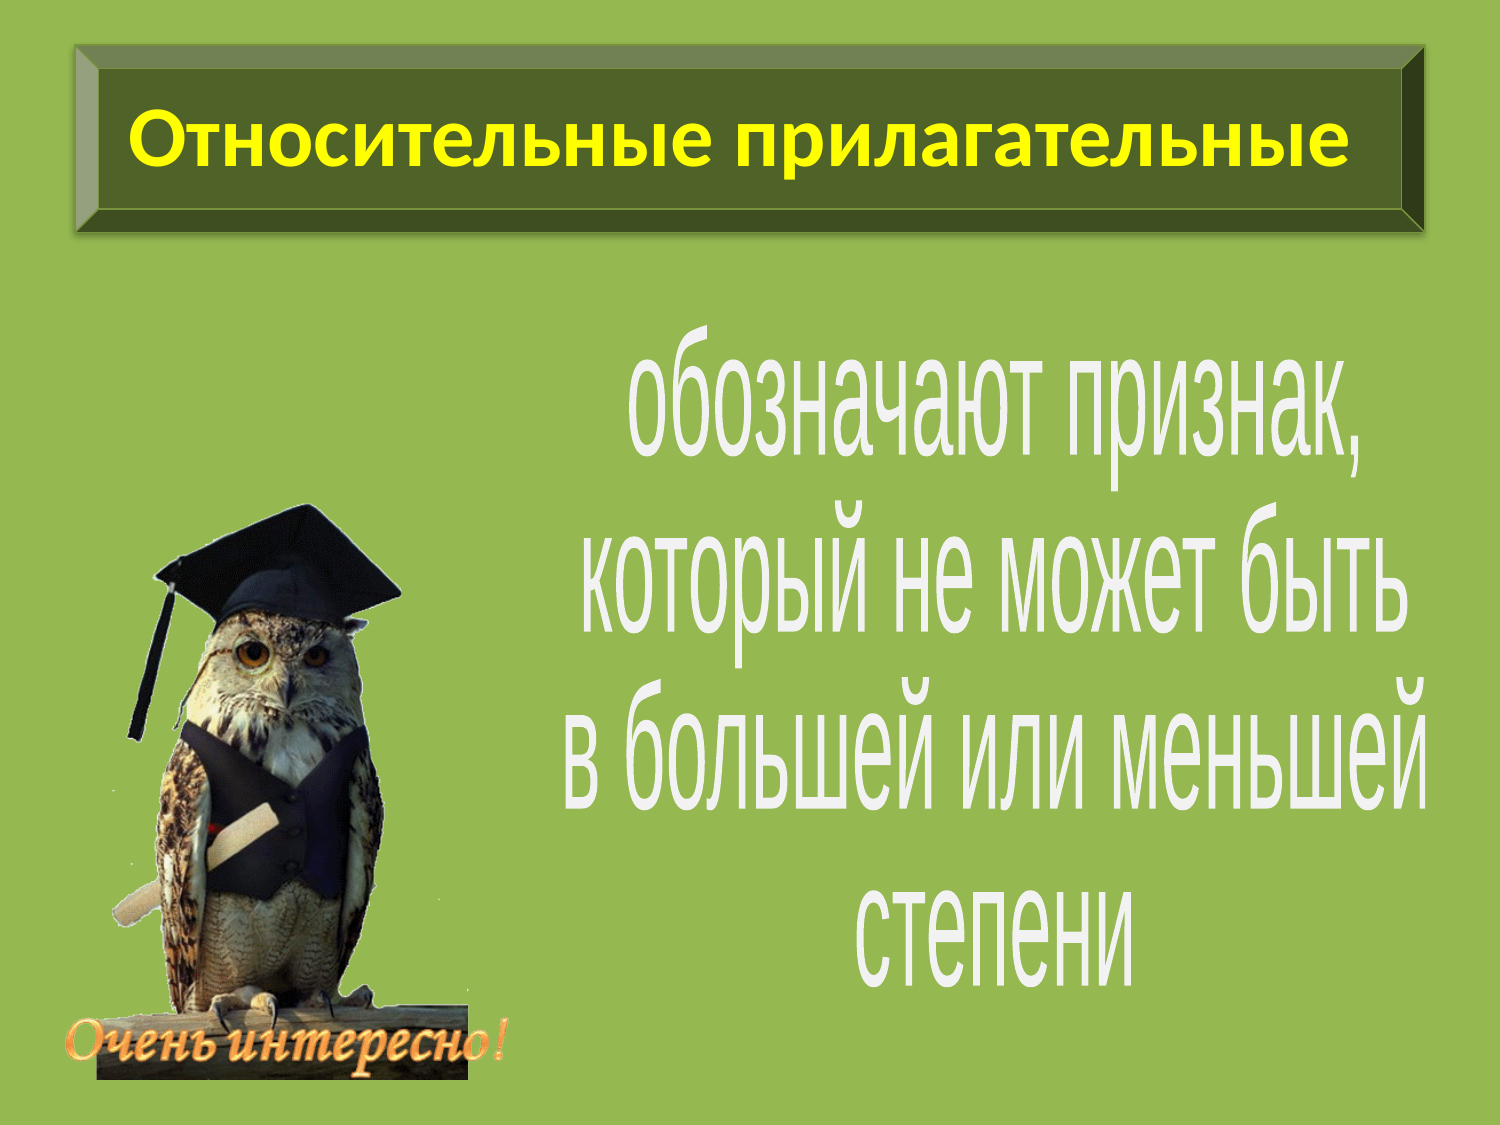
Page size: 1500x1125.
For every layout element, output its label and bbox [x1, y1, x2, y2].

text_box [725, 932, 1431, 1068]
text_box [74, 44, 1426, 233]
text_box [737, 612, 1451, 788]
picture [62, 499, 513, 1080]
